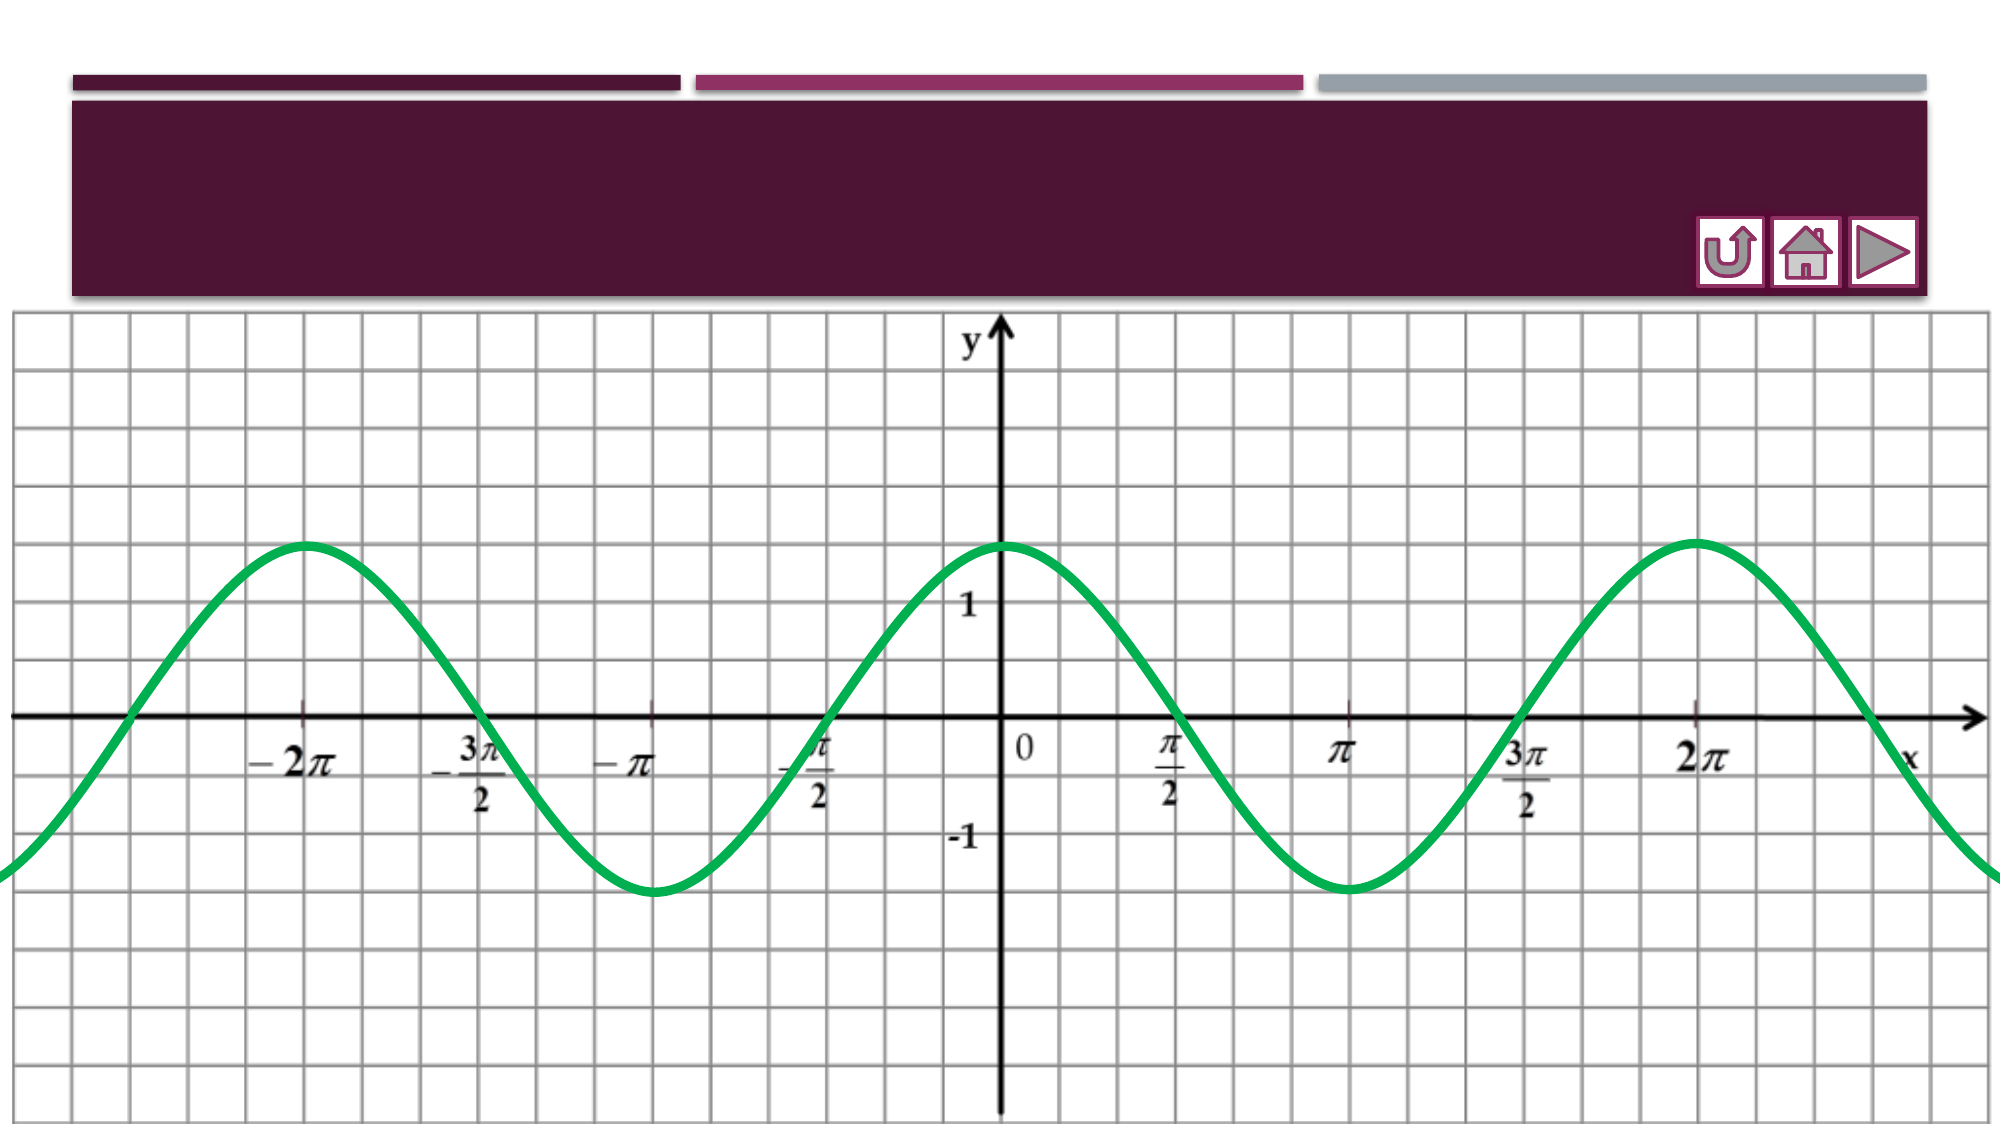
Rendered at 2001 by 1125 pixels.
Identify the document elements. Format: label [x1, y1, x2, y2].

text_box [0, 543, 2000, 893]
picture [10, 893, 2000, 1125]
text_box [1696, 216, 1765, 284]
picture [10, 286, 2000, 543]
text_box [1774, 216, 1842, 284]
text_box [1851, 216, 1919, 284]
